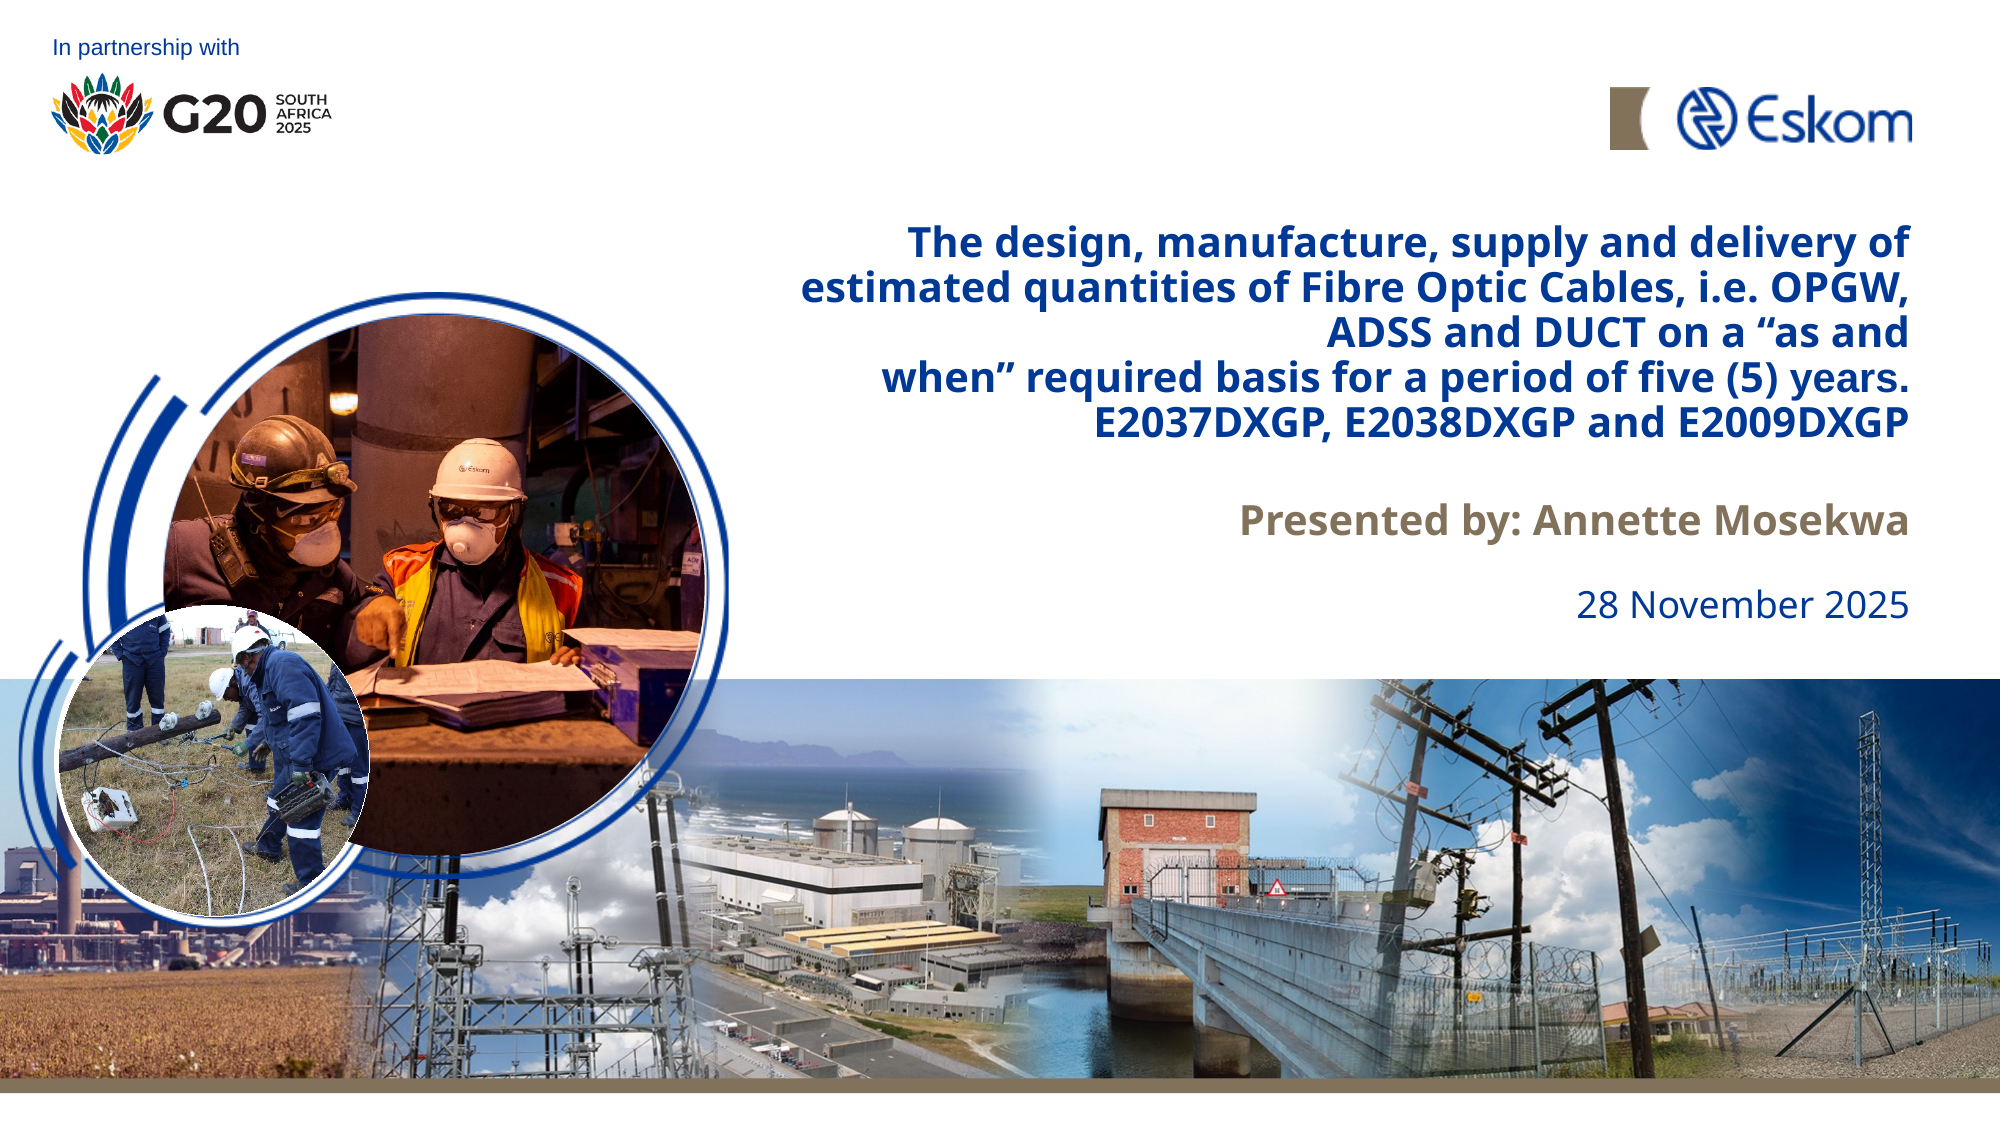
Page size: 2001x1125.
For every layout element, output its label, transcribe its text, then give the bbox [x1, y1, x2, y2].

list 28 November 2025 [757, 578, 1926, 633]
title The design, manufacture, supply and delivery of estimated quantities of Fibre Optic Cables, i.e. OPGW, ADSS and DUCT on a “as and when” required basis for a period of five (5) years. E2037DXGP, E2038DXGP and E2009DXGP [736, 212, 1926, 455]
picture [0, 315, 2000, 1078]
picture [50, 72, 337, 155]
subtitle Presented by: Annette Mosekwa [757, 486, 1926, 547]
